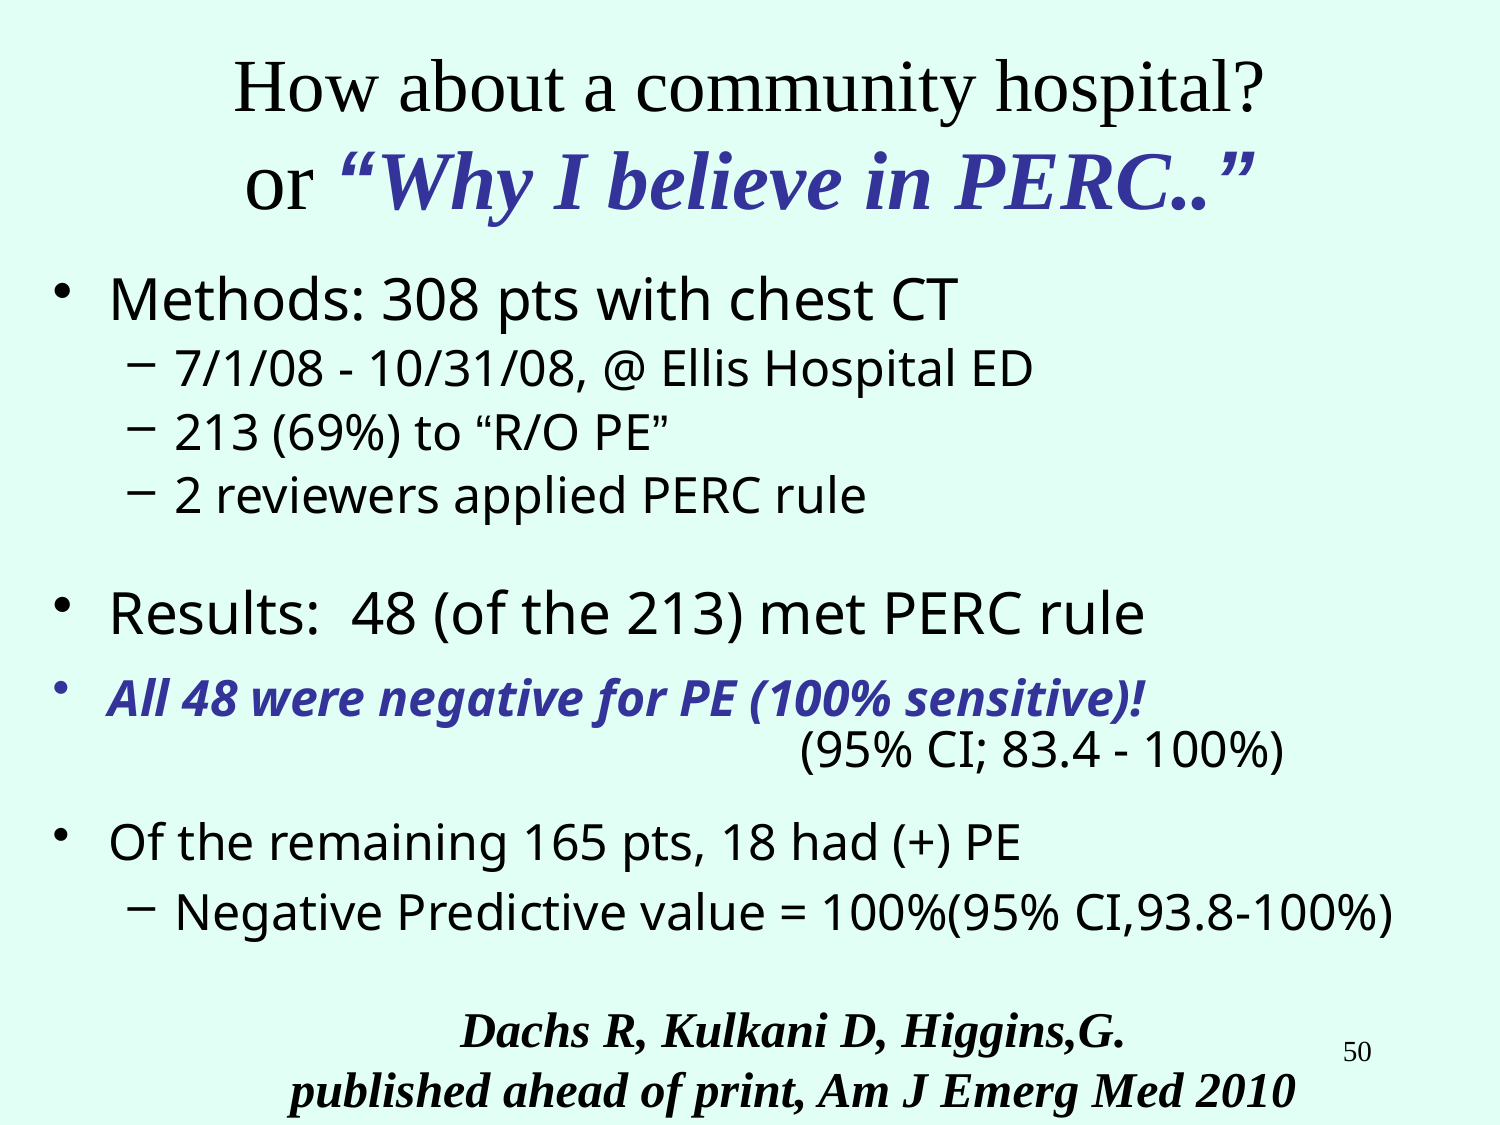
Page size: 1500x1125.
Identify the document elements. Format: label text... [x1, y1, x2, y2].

list Methods: 308 pts with chest CT 7/1/08 - 10/31/08, @ Ellis Hospital ED 213 (69%) to “R/O PE” 2 reviewers applied PERC rule Results: 48 (of the 213) met PERC rule All 48 were negative for PE (100% sensitive)! (95% CI; 83.4 - 100%) Of the remaining 165 pts, 18 had (+) PE Negative Predictive value = 100%(95% CI,93.8-100%) [37, 262, 1450, 1038]
slide_number 50 [1312, 1038, 1388, 1100]
text_box Dachs R, Kulkani D, Higgins,G. published ahead of print, Am J Emerg Med 2010 [275, 990, 1312, 1125]
title How about a community hospital? or “Why I believe in PERC..” [112, 37, 1388, 225]
